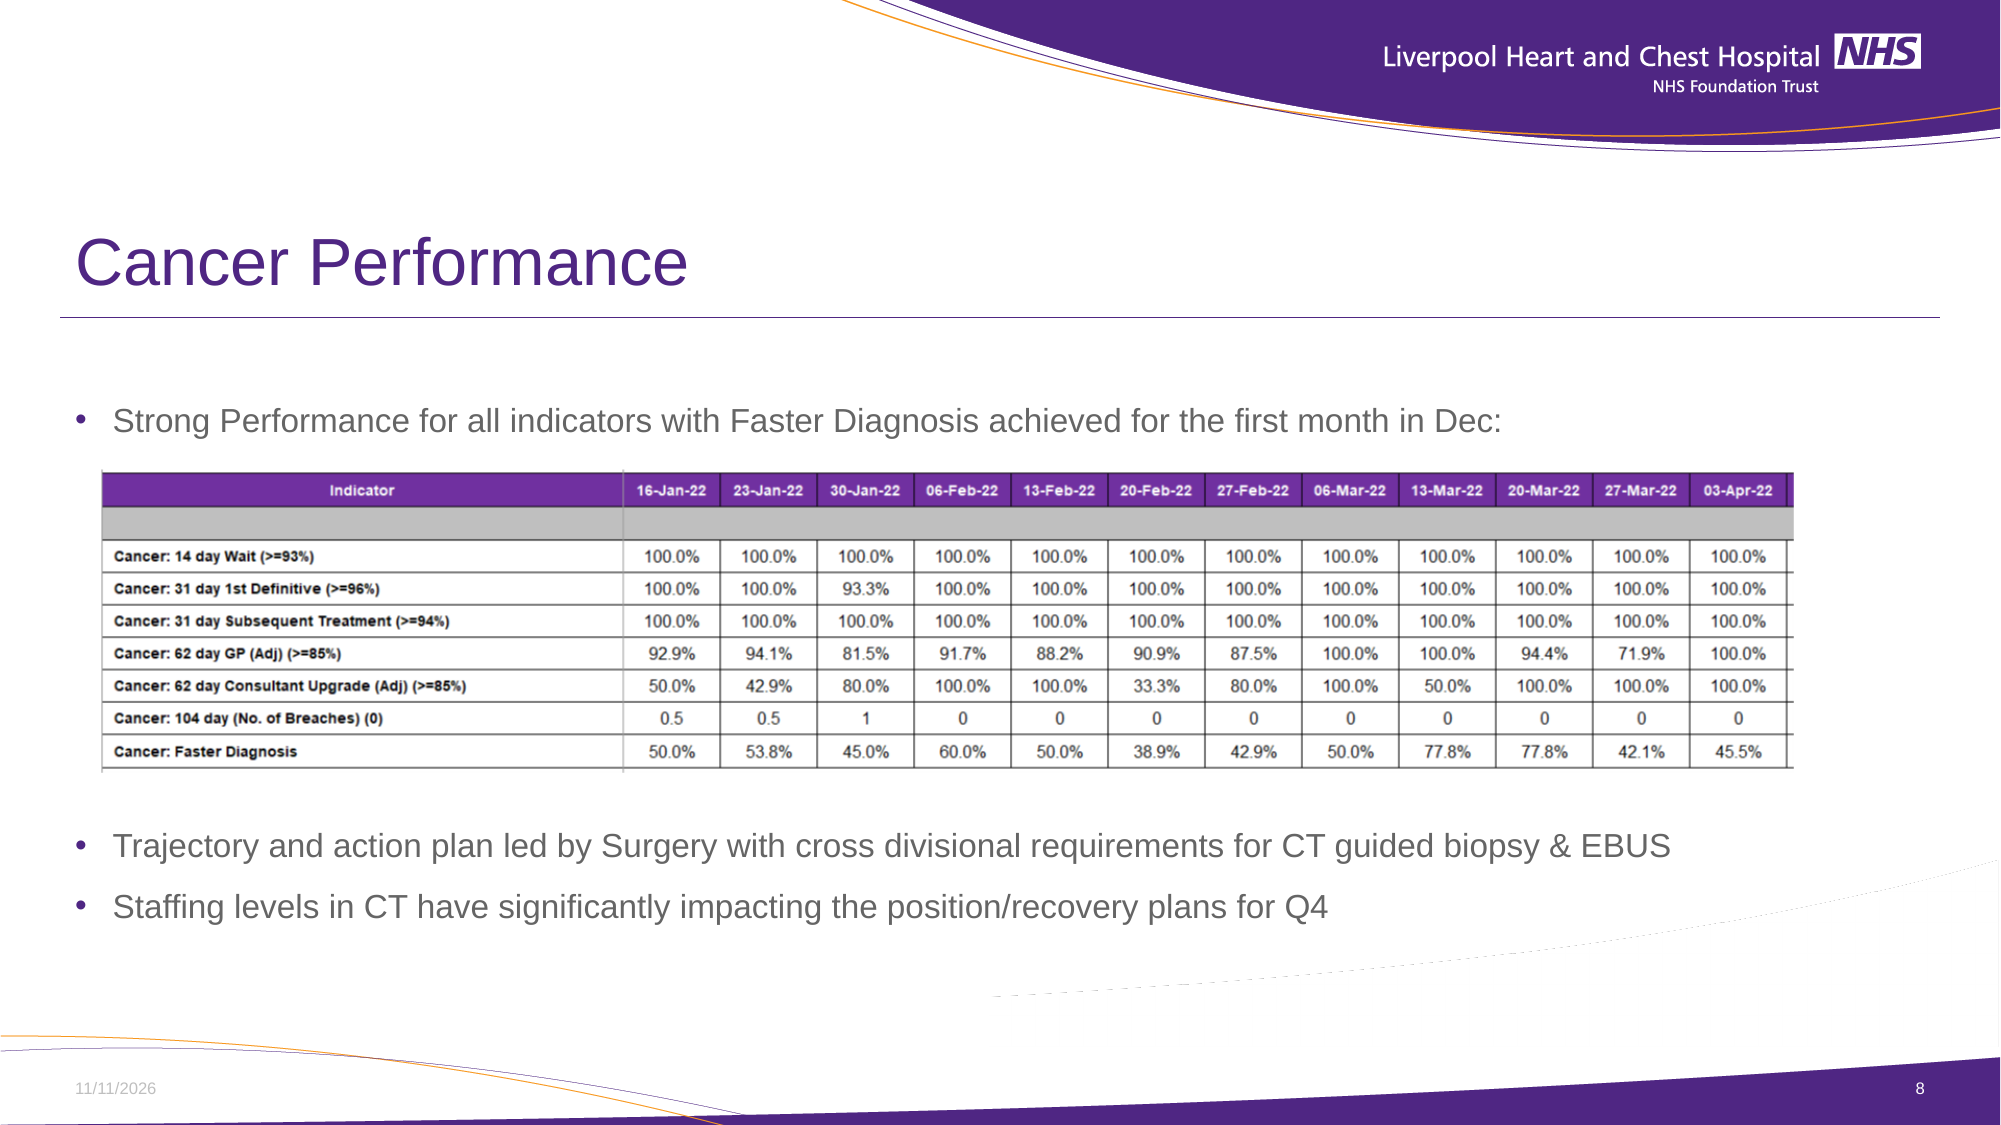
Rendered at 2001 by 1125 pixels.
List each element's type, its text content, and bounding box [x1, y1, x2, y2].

list Strong Performance for all indicators with Faster Diagnosis achieved for the first month in Dec: Trajectory and action plan led by Surgery with cross divisional requirements for CT guided biopsy & EBUS Staffing levels in CT have significantly impacting the position/recovery plans for Q4 [60, 331, 1940, 1011]
picture [0, 0, 2001, 1125]
slide_number 8 [1489, 1058, 1940, 1118]
title Cancer Performance [60, 169, 1940, 308]
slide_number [60, 1058, 511, 1118]
